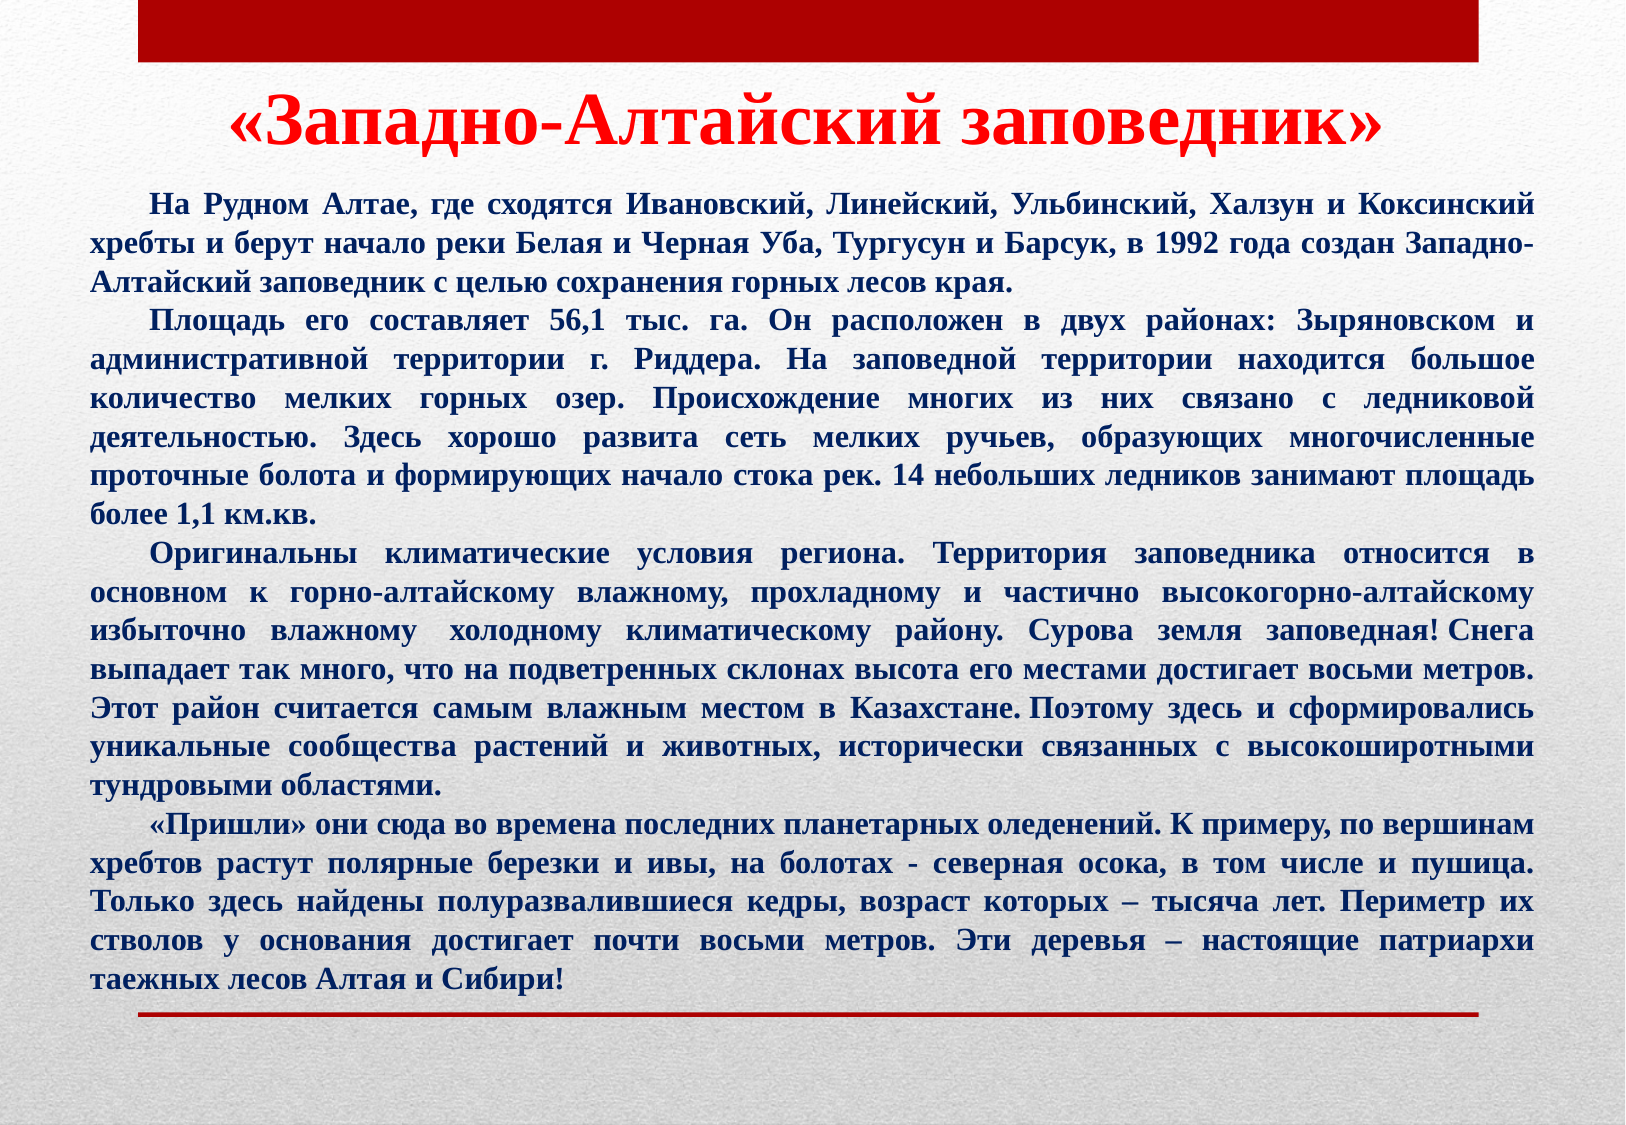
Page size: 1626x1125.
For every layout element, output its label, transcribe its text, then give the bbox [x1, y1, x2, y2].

text_box «Западно-Алтайский заповедник» [137, 62, 1475, 168]
text_box На Рудном Алтае, где сходятся Ивановский, Линейский, Ульбинский, Халзун и Коксинский хребты и берут начало реки Белая и Черная Уба, Тургусун и Барсук, в 1992 года создан Западно-Алтайский заповедник с целью сохранения горных лесов края. Площадь его составляет 56,1 тыс. га. Он расположен в двух районах: Зыряновском и административной территории г. Риддера. На заповедной территории находится большое количество мелких горных озер. Происхождение многих из них связано с ледниковой деятельностью. Здесь хорошо развита сеть мелких ручьев, образующих многочисленные проточные болота и формирующих начало стока рек. 14 небольших ледников занимают площадь более 1,1 км.кв. Оригинальны климатические условия региона. Территория заповедника относится в основном к горно-алтайскому влажному, прохладному и частично высокогорно-алтайскому избыточно влажному холодному климатическому району. Сурова земля заповедная! Снега выпадает так много, что на подветренных склонах высота его местами достигает восьми метров. Этот район считается самым влажным местом в Казахстане. Поэтому здесь и сформировались уникальные сообщества растений и животных, исторически связанных с высокоширотными тундровыми областями. «Пришли» они сюда во времена последних планетарных оледенений. К примеру, по вершинам хребтов растут полярные березки и ивы, на болотах - северная осока, в том числе и пушица. Только здесь найдены полуразвалившиеся кедры, возраст которых – тысяча лет. Периметр их стволов у основания достигает почти восьми метров. Эти деревья – настоящие патриархи таежных лесов Алтая и Сибири! [75, 174, 1550, 1004]
